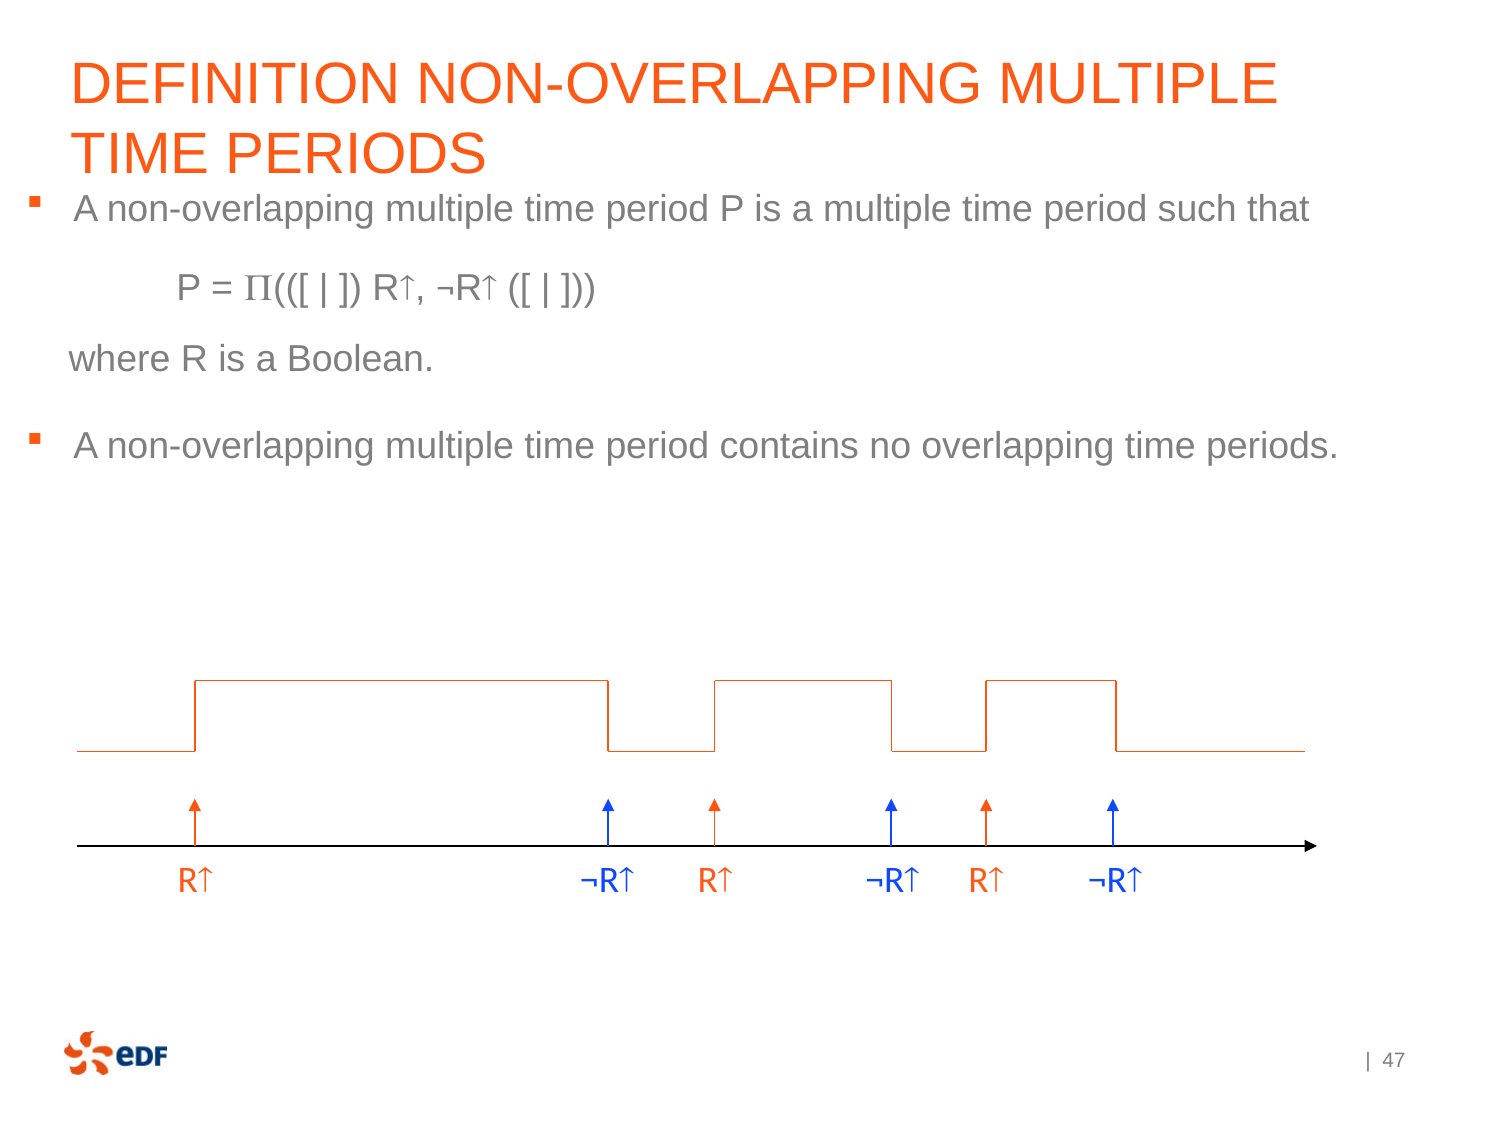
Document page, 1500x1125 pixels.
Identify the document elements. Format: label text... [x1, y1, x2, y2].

picture [64, 1031, 167, 1075]
text_box A non-overlapping multiple time period P is a multiple time period such that [20, 184, 1424, 230]
text_box where R is a Boolean. [20, 334, 1424, 380]
text_box A non-overlapping multiple time period contains no overlapping time periods. [20, 420, 1424, 466]
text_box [76, 680, 1318, 909]
title Definition non-overlapping multiple time periods [64, 45, 1436, 185]
text_box P = (([ | ]) R, ¬R ([ | ])) [161, 255, 612, 315]
